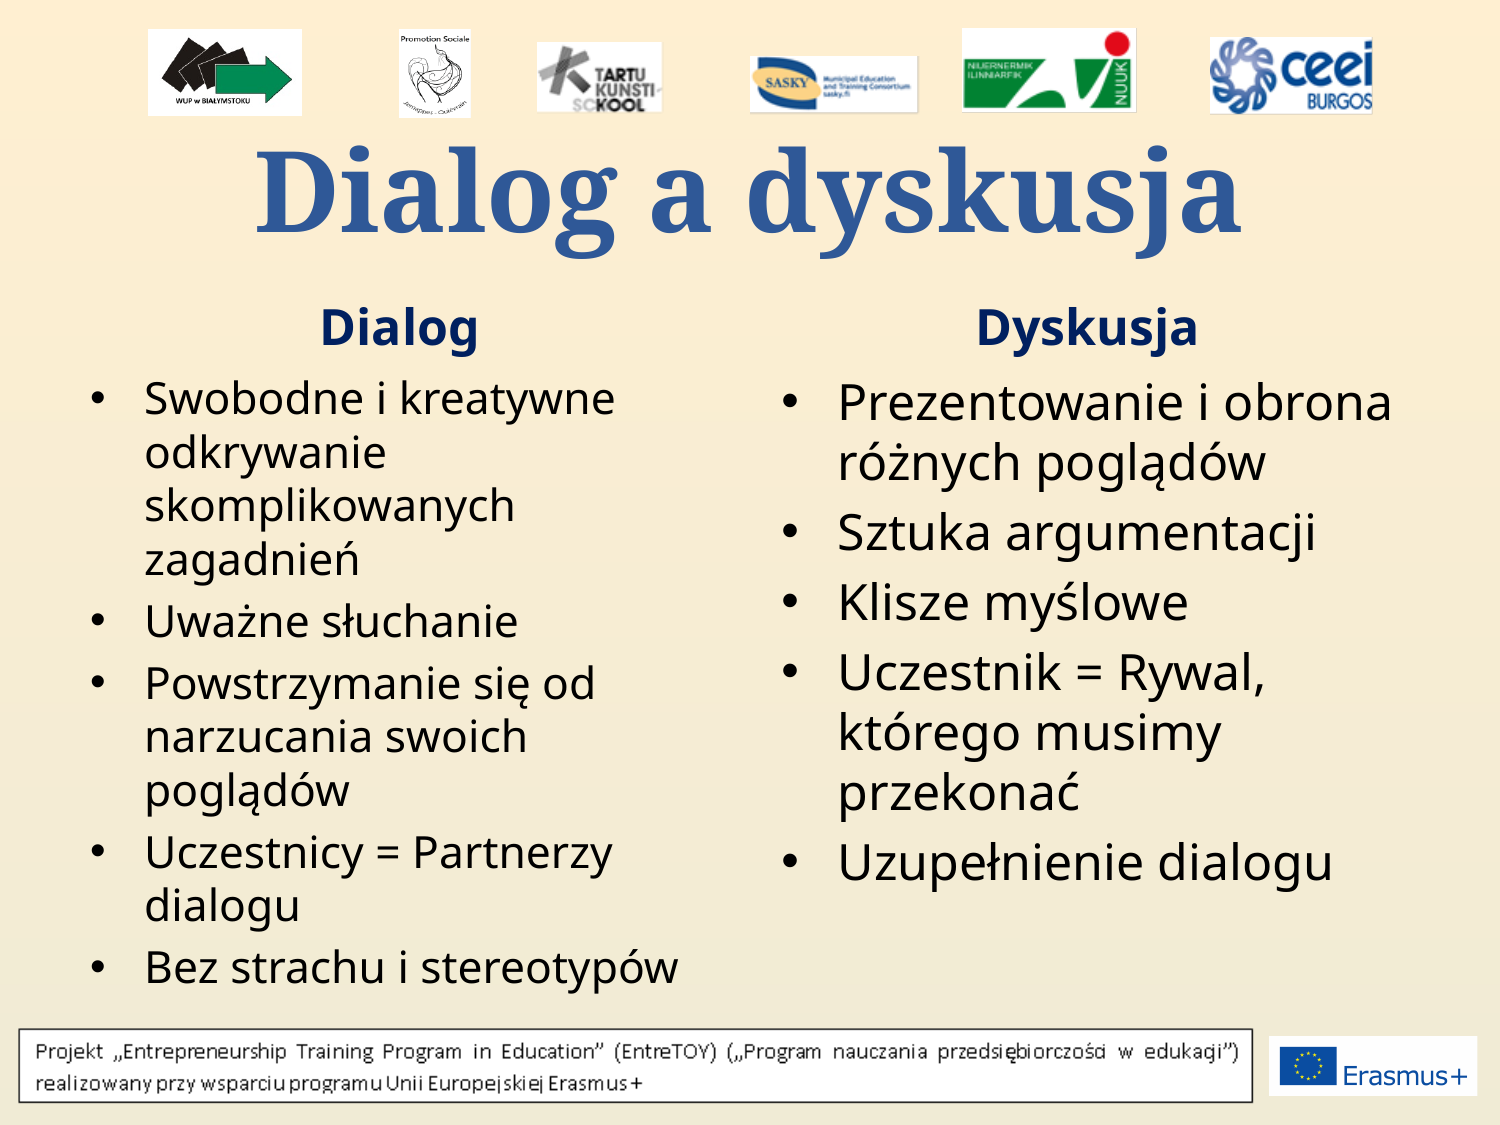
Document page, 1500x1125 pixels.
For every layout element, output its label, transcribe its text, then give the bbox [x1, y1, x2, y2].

picture [148, 29, 302, 116]
title Dialog a dyskusja [75, 125, 1425, 263]
picture [1210, 37, 1374, 116]
list Dialog [75, 262, 738, 363]
picture [17, 1027, 1255, 1105]
picture [399, 29, 471, 118]
picture [962, 28, 1140, 116]
picture [750, 56, 921, 116]
list Dyskusja [762, 262, 1426, 363]
list Swobodne i kreatywne odkrywanie skomplikowanych zagadnień Uważne słuchanie Powstrzymanie się od narzucania swoich poglądów Uczestnicy = Partnerzy dialogu Bez strachu i stereotypów [75, 363, 738, 1005]
list Prezentowanie i obrona różnych poglądów Sztuka argumentacji Klisze myślowe Uczestnik = Rywal, którego musimy przekonać Uzupełnienie dialogu [766, 363, 1430, 1005]
picture [537, 42, 668, 118]
